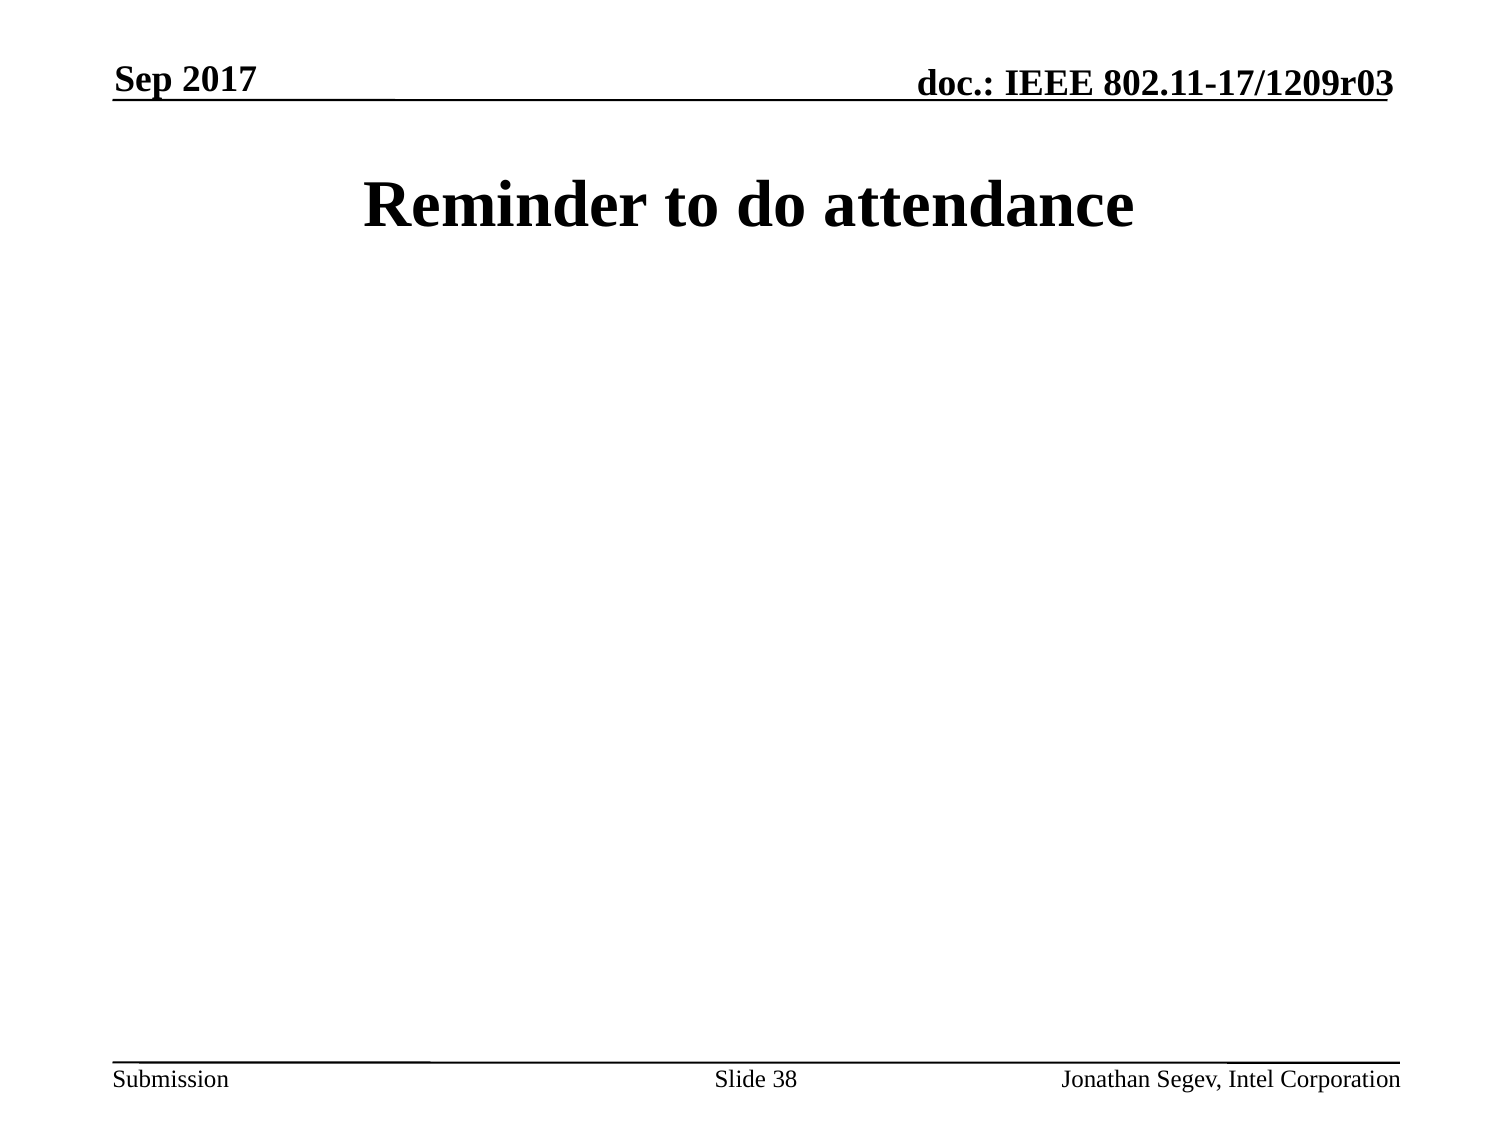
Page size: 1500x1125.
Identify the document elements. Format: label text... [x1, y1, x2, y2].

slide_number Slide 38 [712, 1061, 800, 1123]
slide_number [114, 54, 423, 100]
title Reminder to do attendance [112, 112, 1388, 288]
footer Jonathan Segev, Intel Corporation [878, 1061, 1402, 1093]
